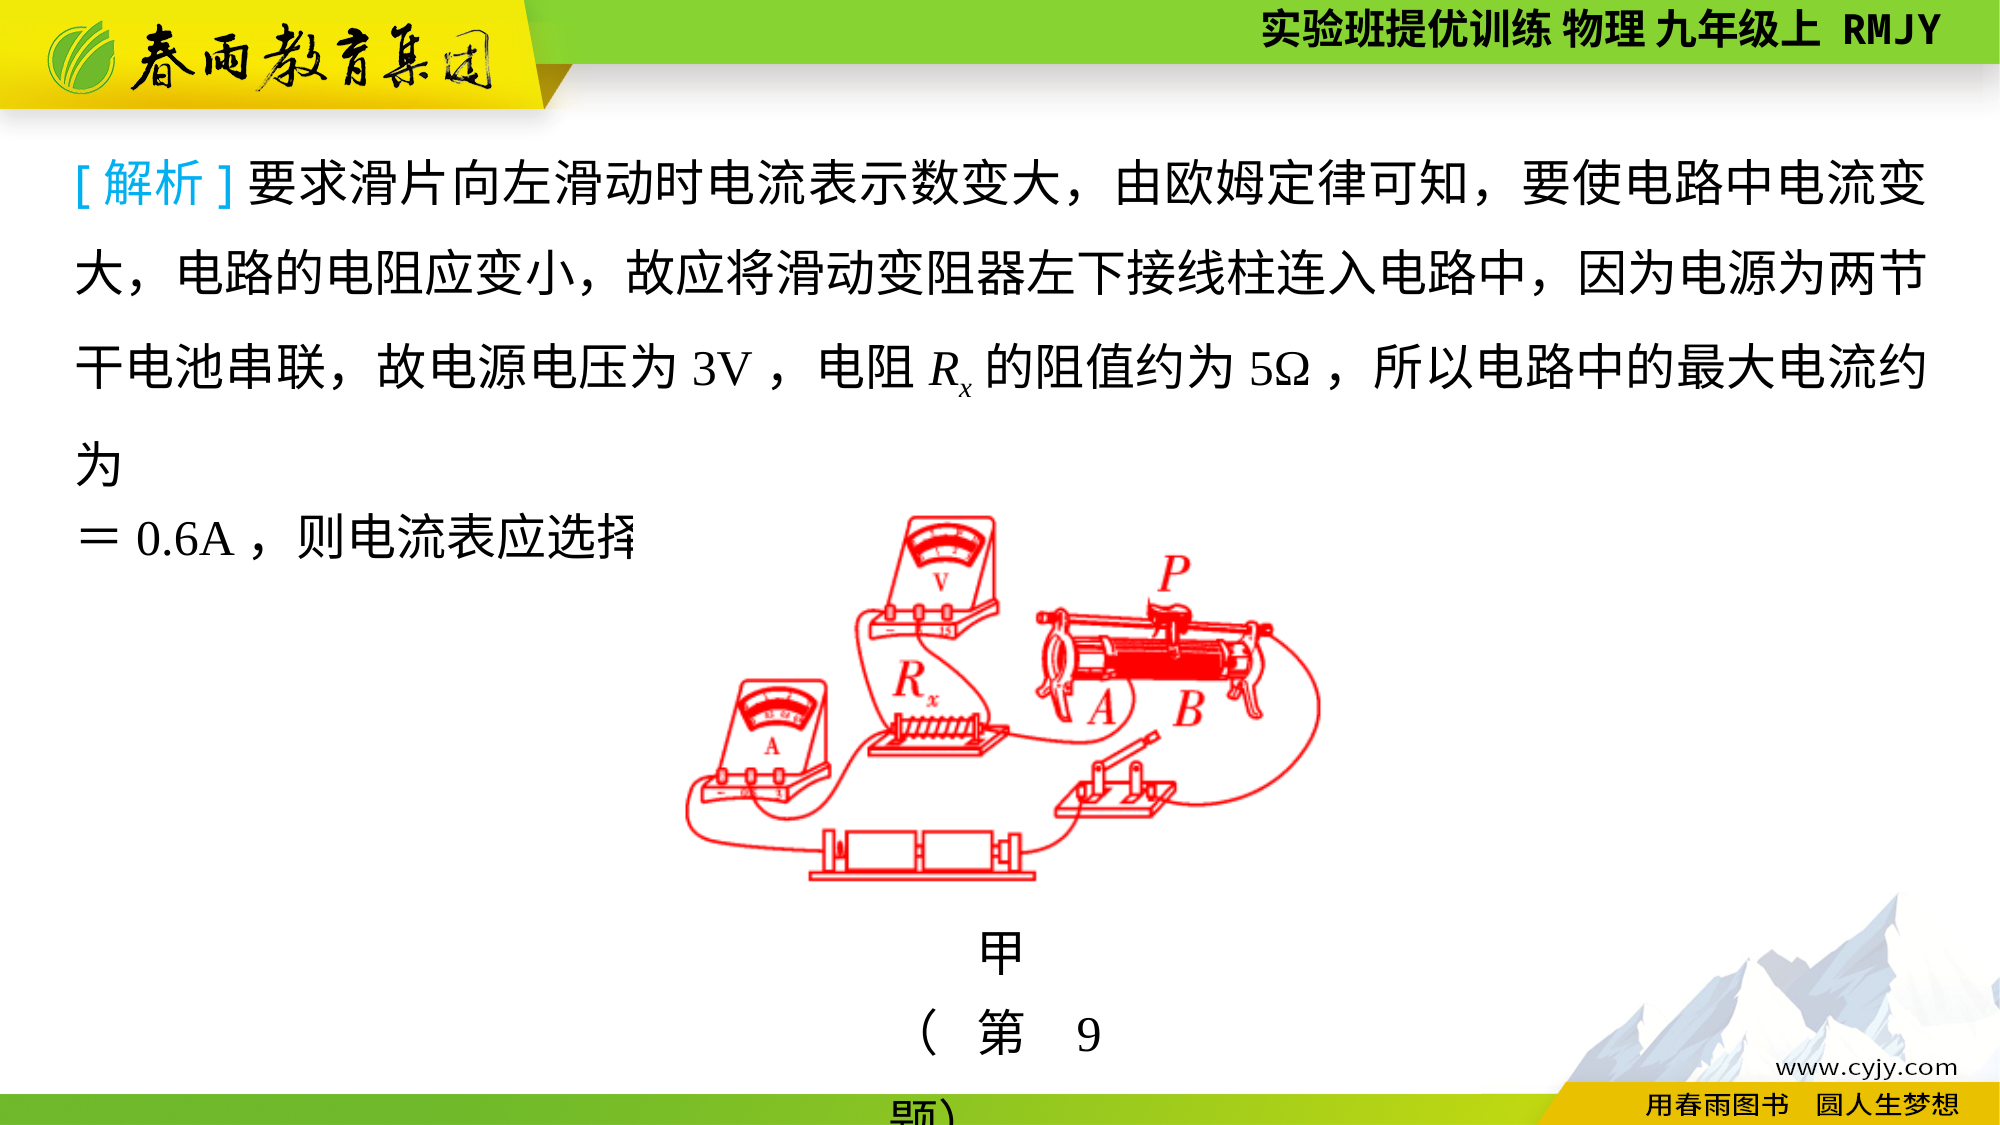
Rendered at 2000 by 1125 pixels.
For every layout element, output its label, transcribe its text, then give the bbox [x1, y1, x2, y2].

text_box （第9题） [873, 964, 1129, 1069]
text_box 甲 [961, 901, 1042, 964]
picture [0, 0, 2000, 1125]
